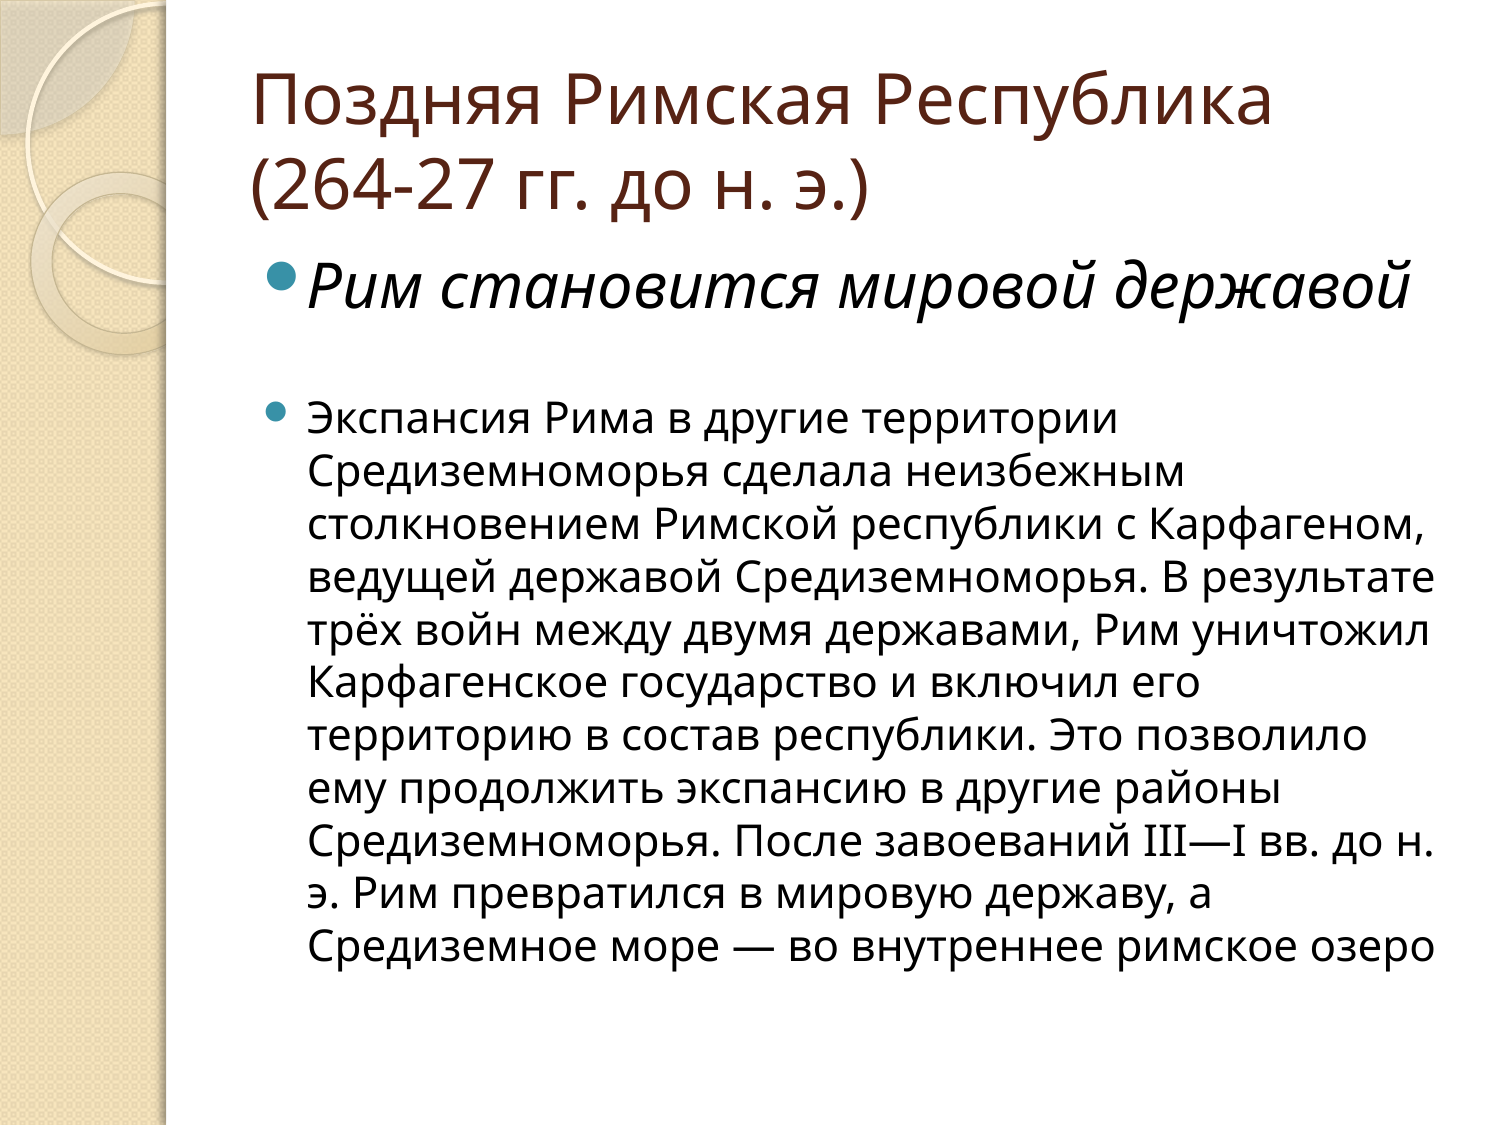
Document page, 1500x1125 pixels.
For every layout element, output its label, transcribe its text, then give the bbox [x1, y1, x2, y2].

list Рим становится мировой державой Экспансия Рима в другие территории Средиземноморья сделала неизбежным столкновением Римской республики с Карфагеном, ведущей державой Средиземноморья. В результате трёх войн между двумя державами, Рим уничтожил Карфагенское государство и включил его территорию в состав республики. Это позволило ему продолжить экспансию в другие районы Средиземноморья. После завоеваний III—I вв. до н. э. Рим превратился в мировую державу, а Средиземное море — во внутреннее римское озеро [235, 237, 1466, 1025]
title Поздняя Римская Республика (264-27 гг. до н. э.) [235, 45, 1466, 233]
